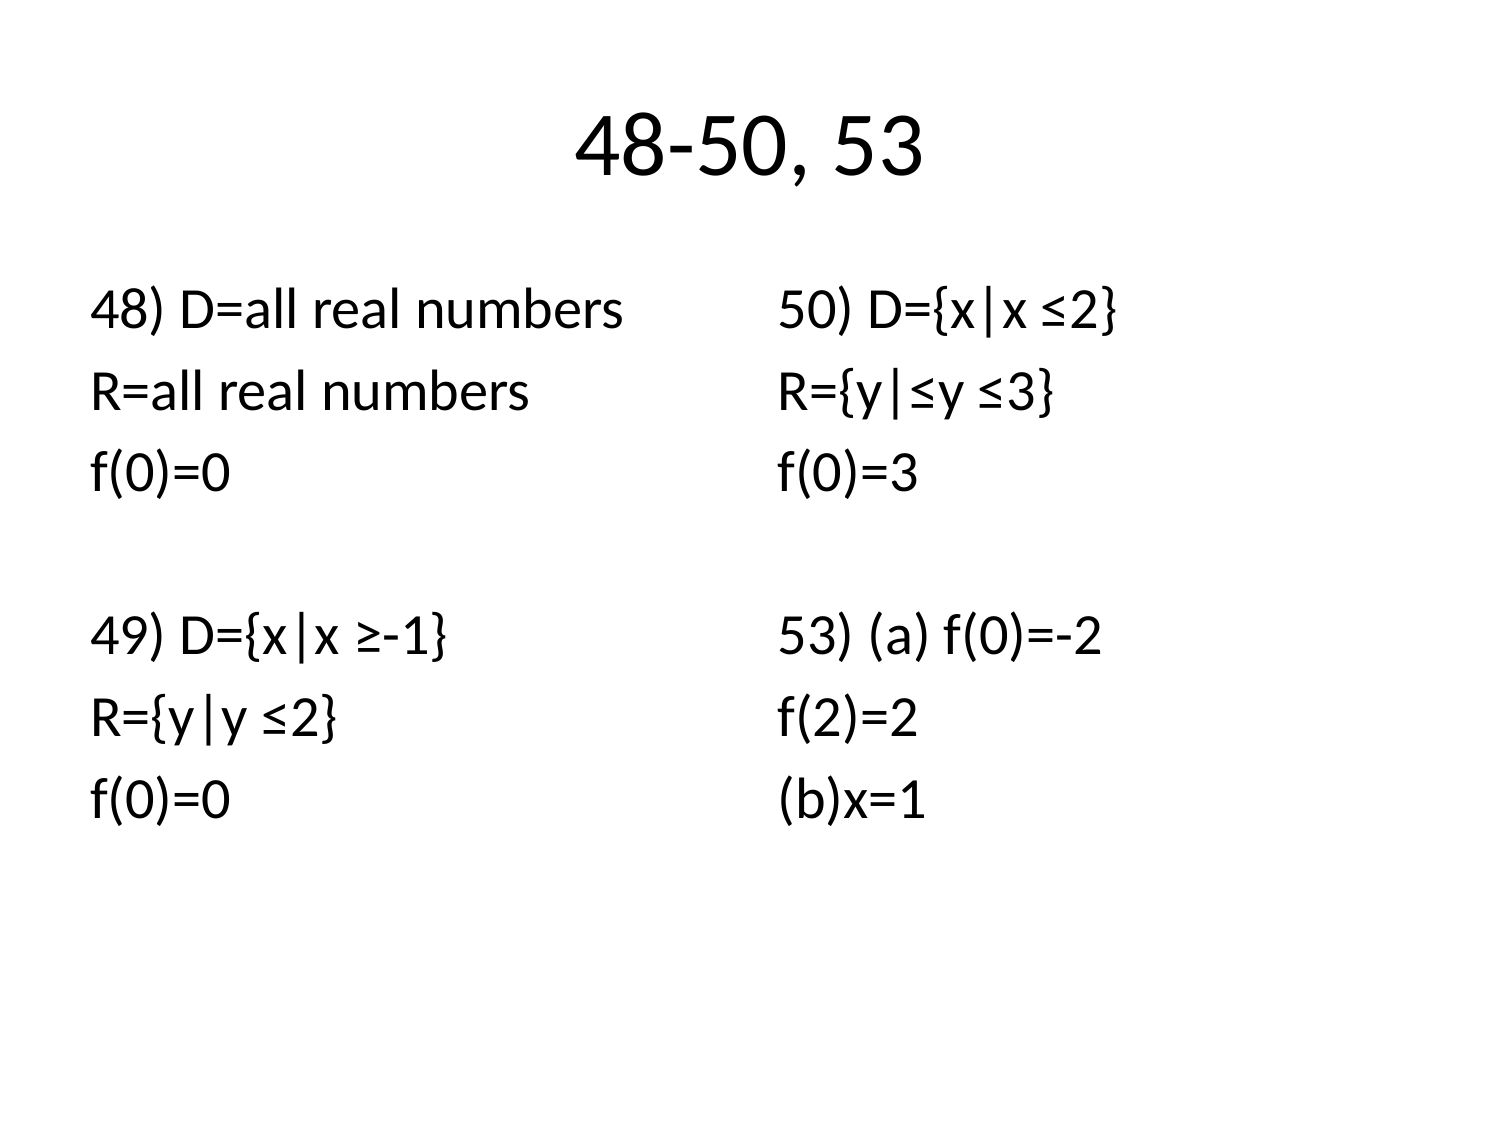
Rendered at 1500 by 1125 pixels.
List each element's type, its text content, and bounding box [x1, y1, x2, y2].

list 50) D={x|x ≤2} R={y|≤y ≤3} f(0)=3 53) (a) f(0)=-2 f(2)=2 (b)x=1 [762, 262, 1425, 1005]
list 48) D=all real numbers R=all real numbers f(0)=0 49) D={x|x ≥-1} R={y|y ≤2} f(0)=0 [75, 262, 738, 1005]
title 48-50, 53 [75, 45, 1425, 233]
